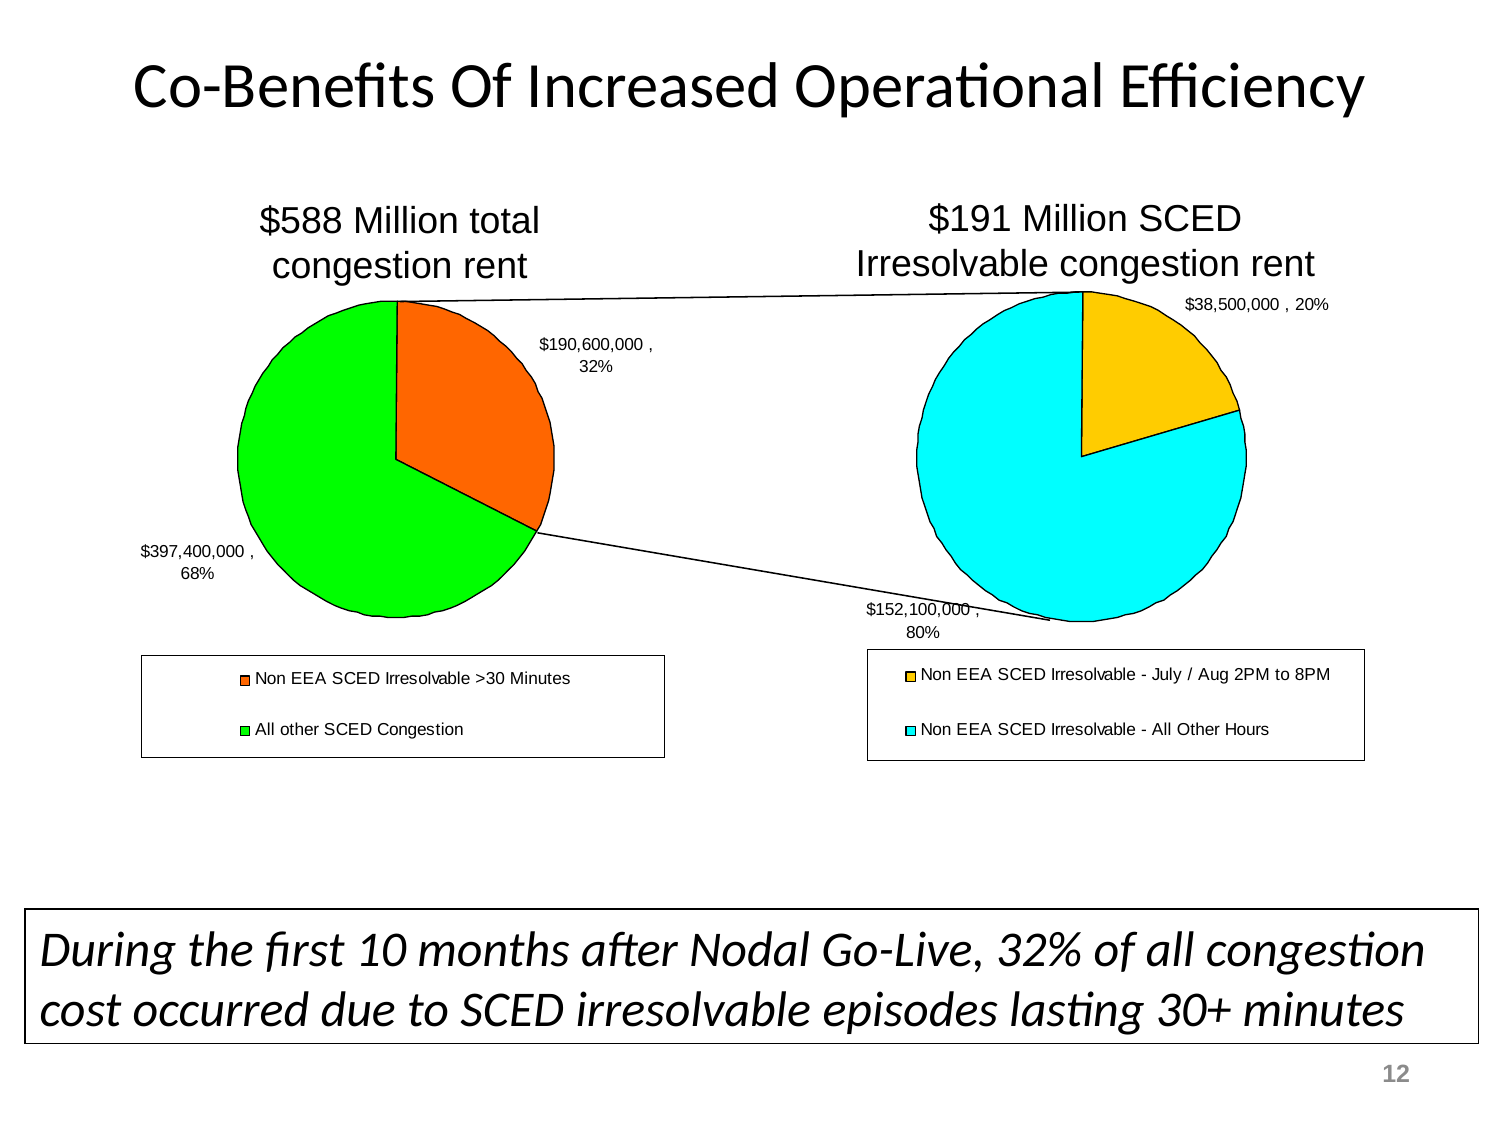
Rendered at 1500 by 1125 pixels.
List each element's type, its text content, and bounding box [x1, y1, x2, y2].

text_box During the first 10 months after Nodal Go-Live, 32% of all congestion cost occurred due to SCED irresolvable episodes lasting 30+ minutes [24, 908, 1479, 1044]
text_box Co-Benefits Of Increased Operational Efficiency [0, 37, 1500, 125]
text_box 12 [1074, 1044, 1425, 1103]
picture [3, 174, 1486, 782]
